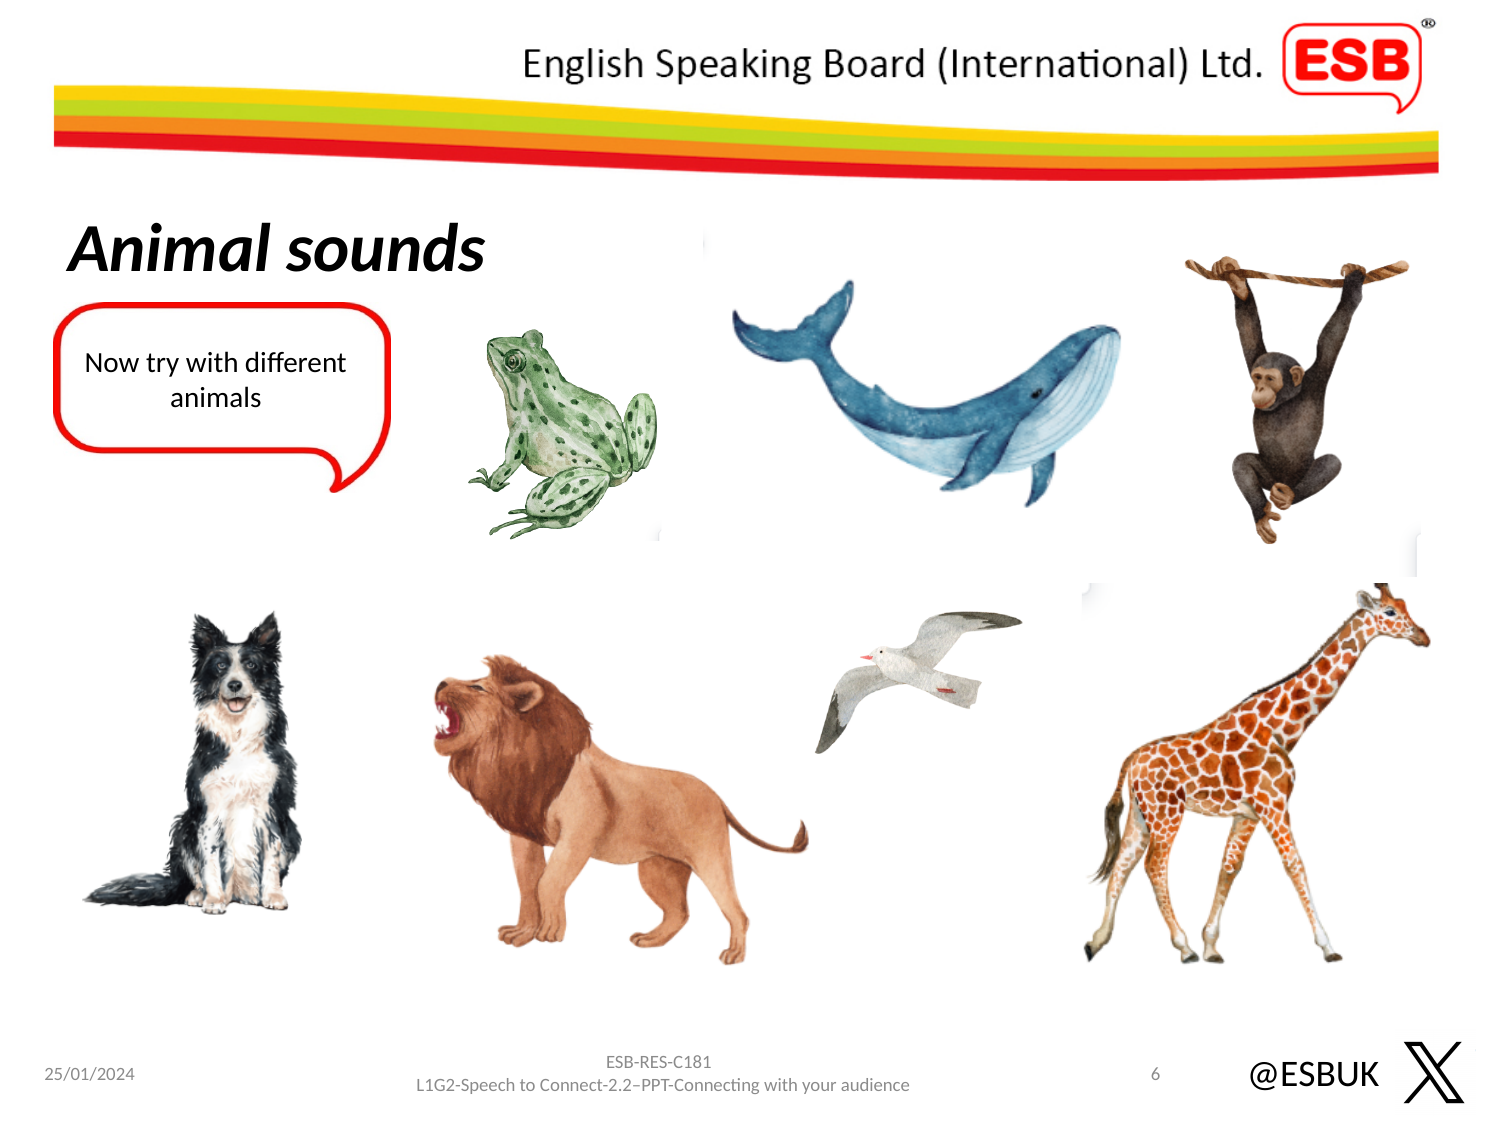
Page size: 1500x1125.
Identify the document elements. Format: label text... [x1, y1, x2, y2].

picture [407, 595, 1043, 975]
picture [703, 218, 1158, 580]
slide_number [29, 1042, 367, 1103]
title Animal sounds [53, 172, 1347, 327]
picture [1395, 1029, 1476, 1116]
footer ESB-RES-C181 L1G2-Speech to Connect-2.2–PPT-Connecting with your audience [395, 1042, 930, 1103]
picture [0, 0, 1500, 189]
picture [461, 321, 662, 541]
slide_number 6 [930, 1042, 1176, 1103]
picture [1175, 226, 1421, 577]
picture [79, 594, 323, 921]
picture [1081, 583, 1457, 1002]
picture [53, 302, 391, 493]
